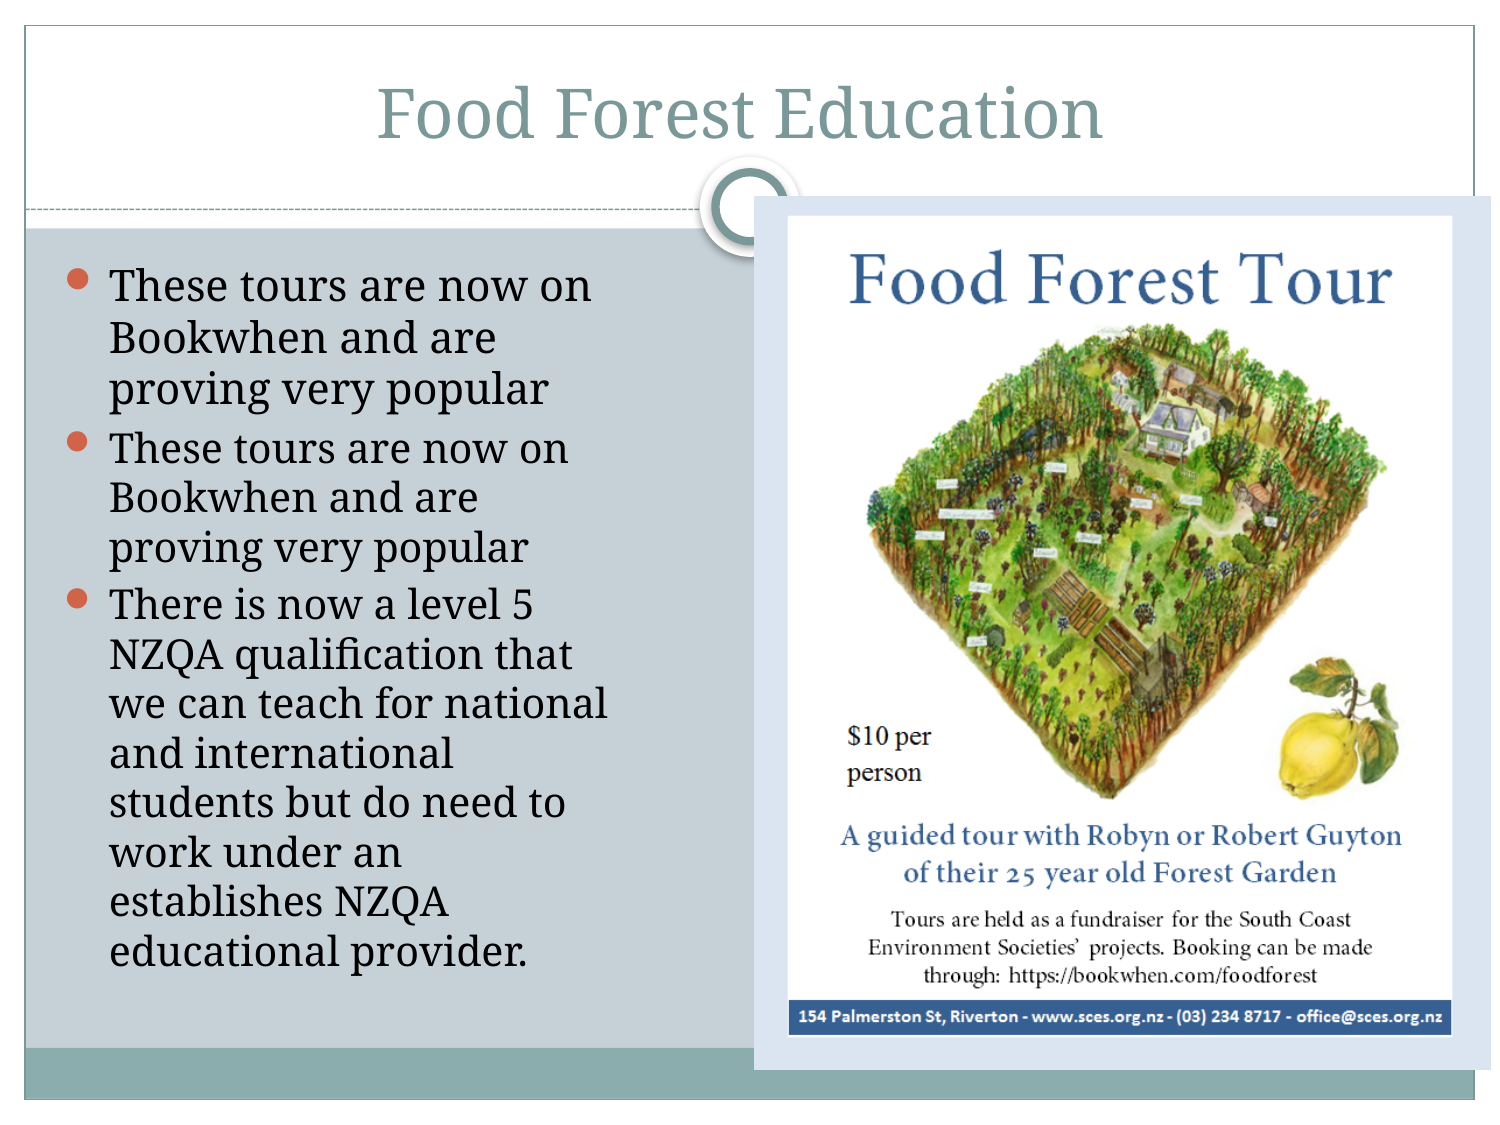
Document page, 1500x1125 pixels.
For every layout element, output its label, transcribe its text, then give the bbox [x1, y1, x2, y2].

title Food Forest Education [41, 35, 1442, 160]
picture [754, 196, 1492, 1071]
list These tours are now on Bookwhen and are proving very popular These tours are now on Bookwhen and are proving very popular There is now a level 5 NZQA qualification that we can teach for national and international students but do need to work under an establishes NZQA educational provider. [49, 250, 625, 1001]
